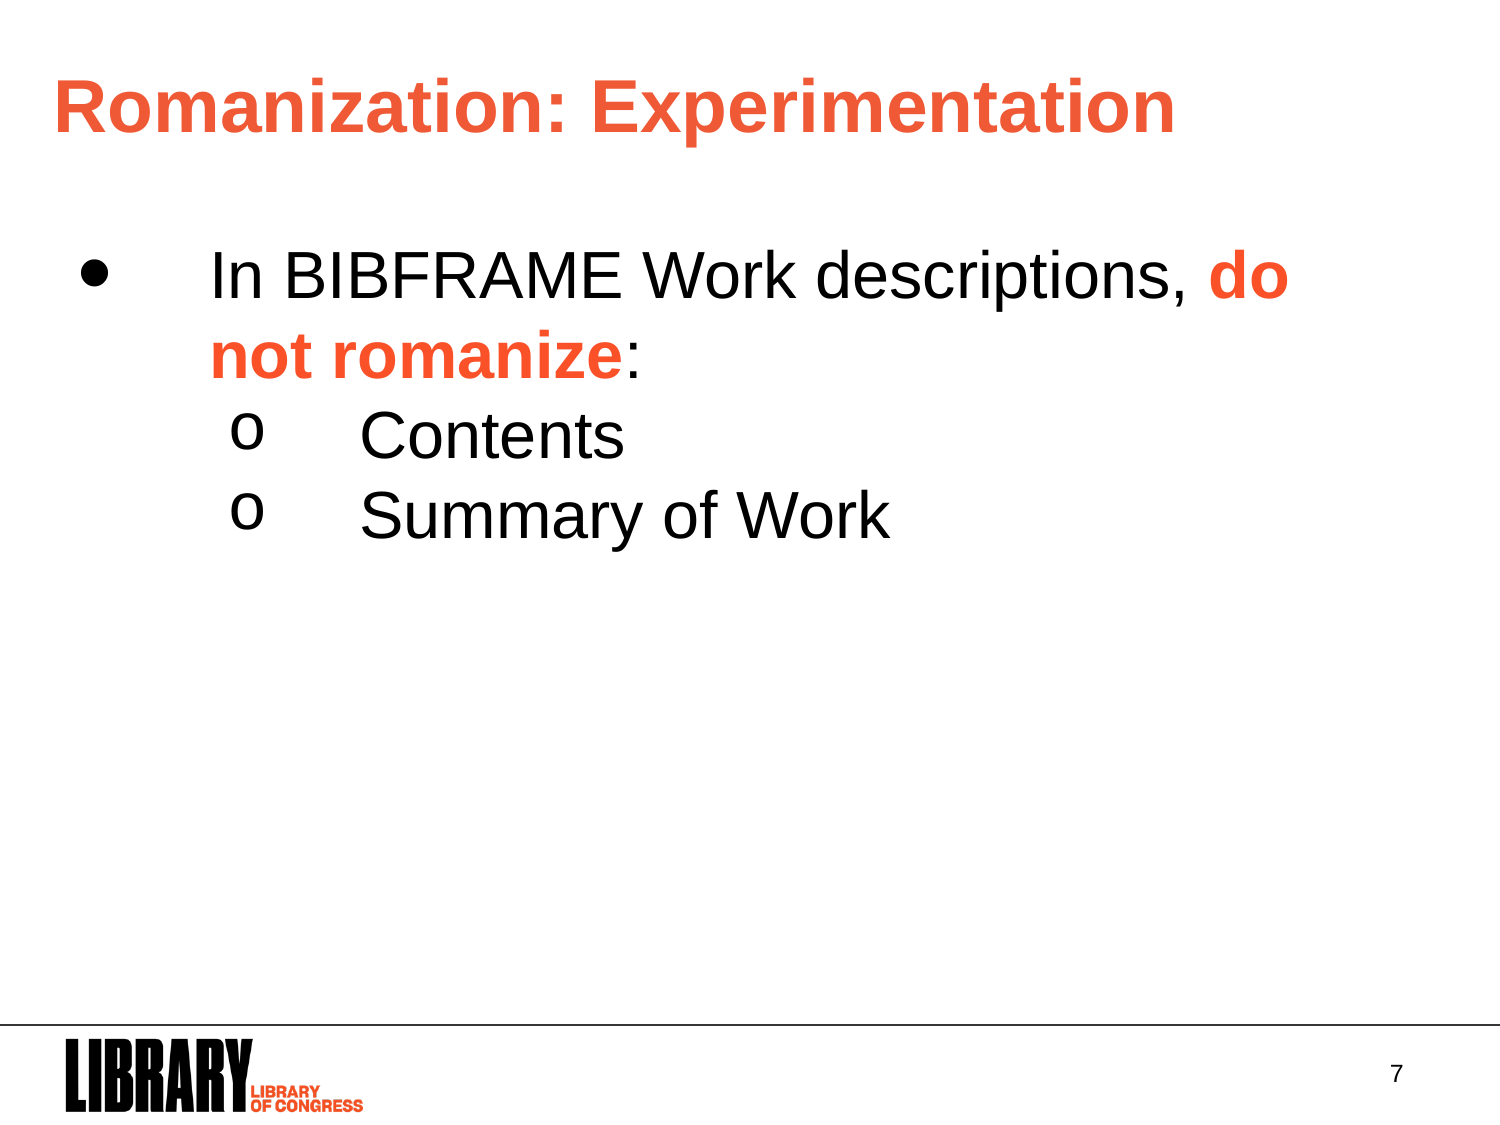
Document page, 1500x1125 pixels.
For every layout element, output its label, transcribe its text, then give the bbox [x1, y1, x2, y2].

text_box Romanization: Experimentation [38, 49, 1500, 155]
text_box In BIBFRAME Work descriptions, do not romanize: Contents Summary of Work [62, 224, 1388, 560]
picture [62, 1035, 366, 1115]
